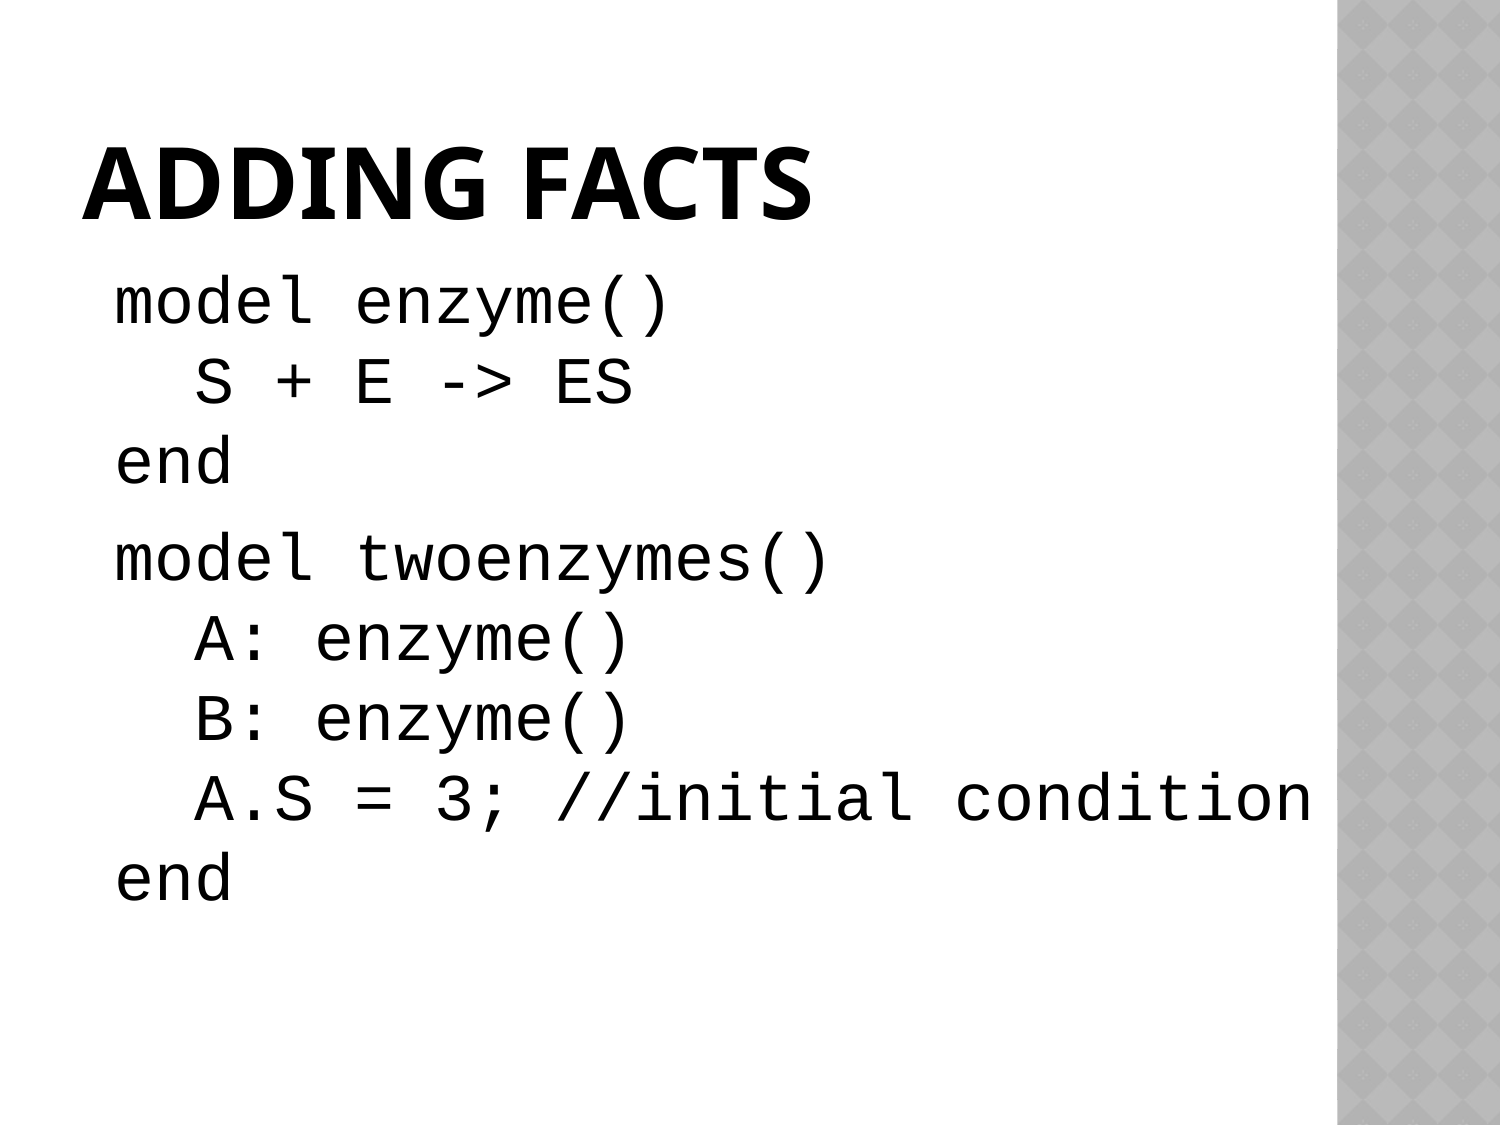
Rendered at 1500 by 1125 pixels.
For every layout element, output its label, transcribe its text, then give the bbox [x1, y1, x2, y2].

text_box model enzyme() S + E -> ES end [99, 249, 1463, 504]
title Adding Facts [75, 52, 1263, 240]
text_box model twoenzymes() A: enzyme() B: enzyme() A.S = 3; //initial condition end [99, 506, 1463, 922]
